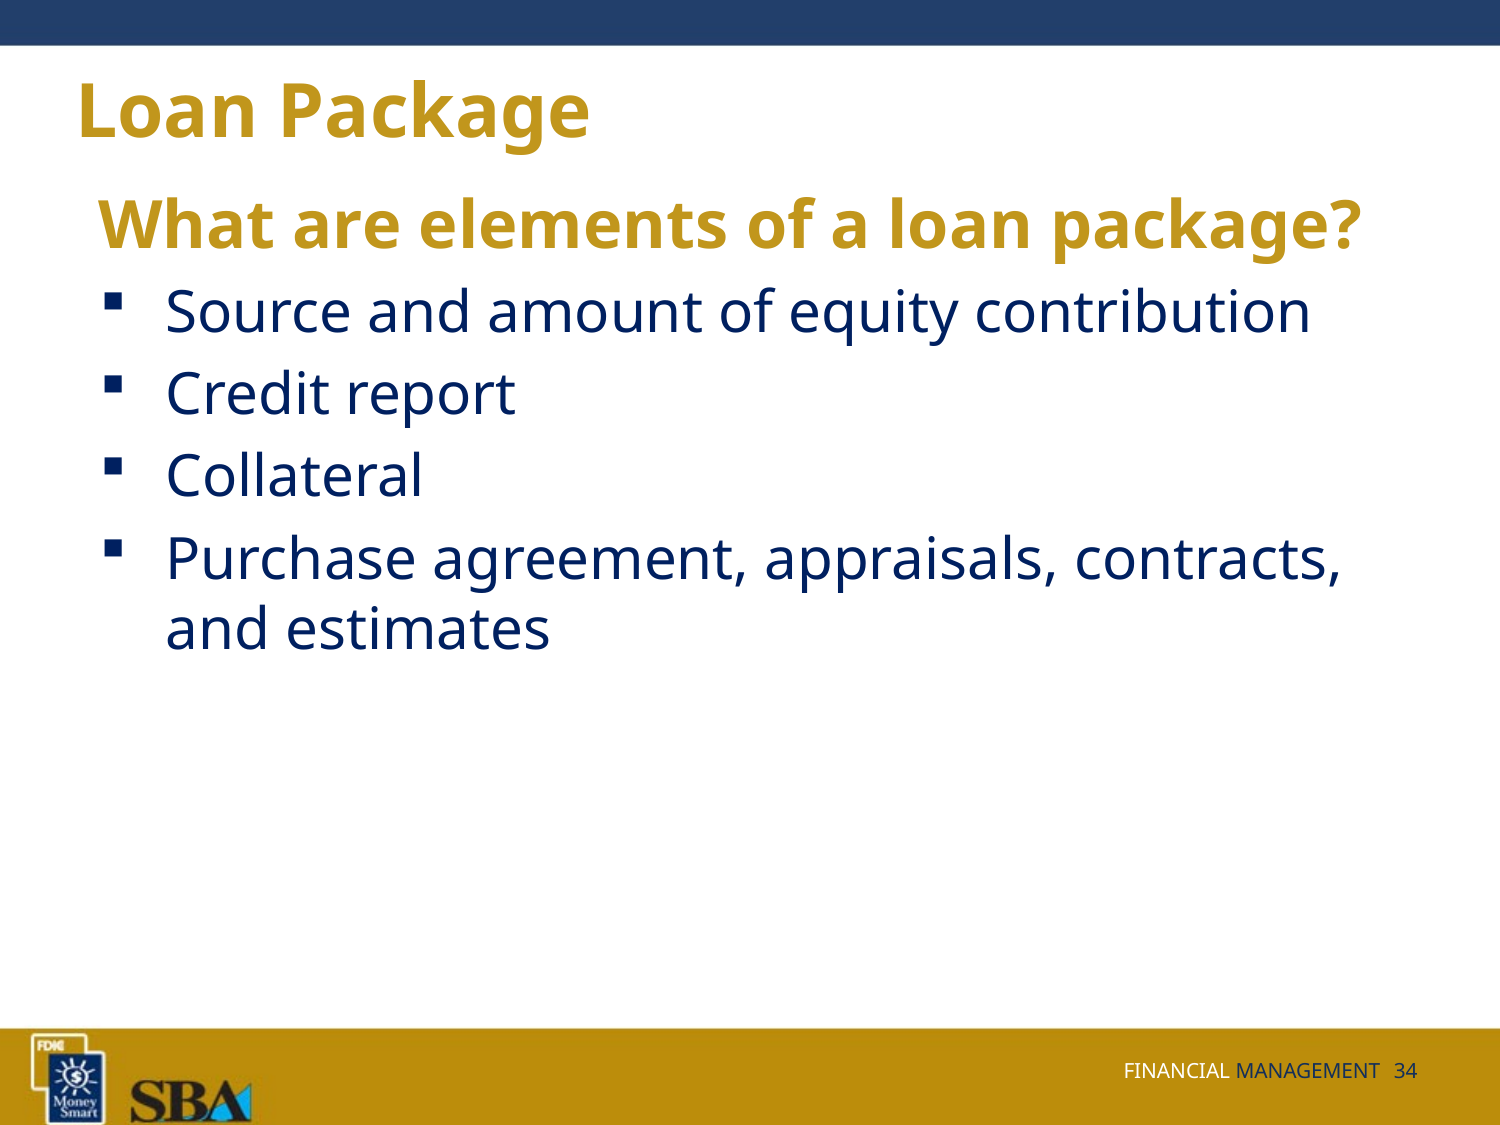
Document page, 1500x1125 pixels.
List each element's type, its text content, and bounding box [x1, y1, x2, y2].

title Loan Package [74, 61, 1426, 163]
list Source and amount of equity contribution Credit report Collateral Purchase agreement, appraisals, contracts, and estimates [90, 273, 1414, 975]
picture [0, 0, 1500, 1125]
text_box What are elements of a loan package? [90, 174, 1441, 270]
